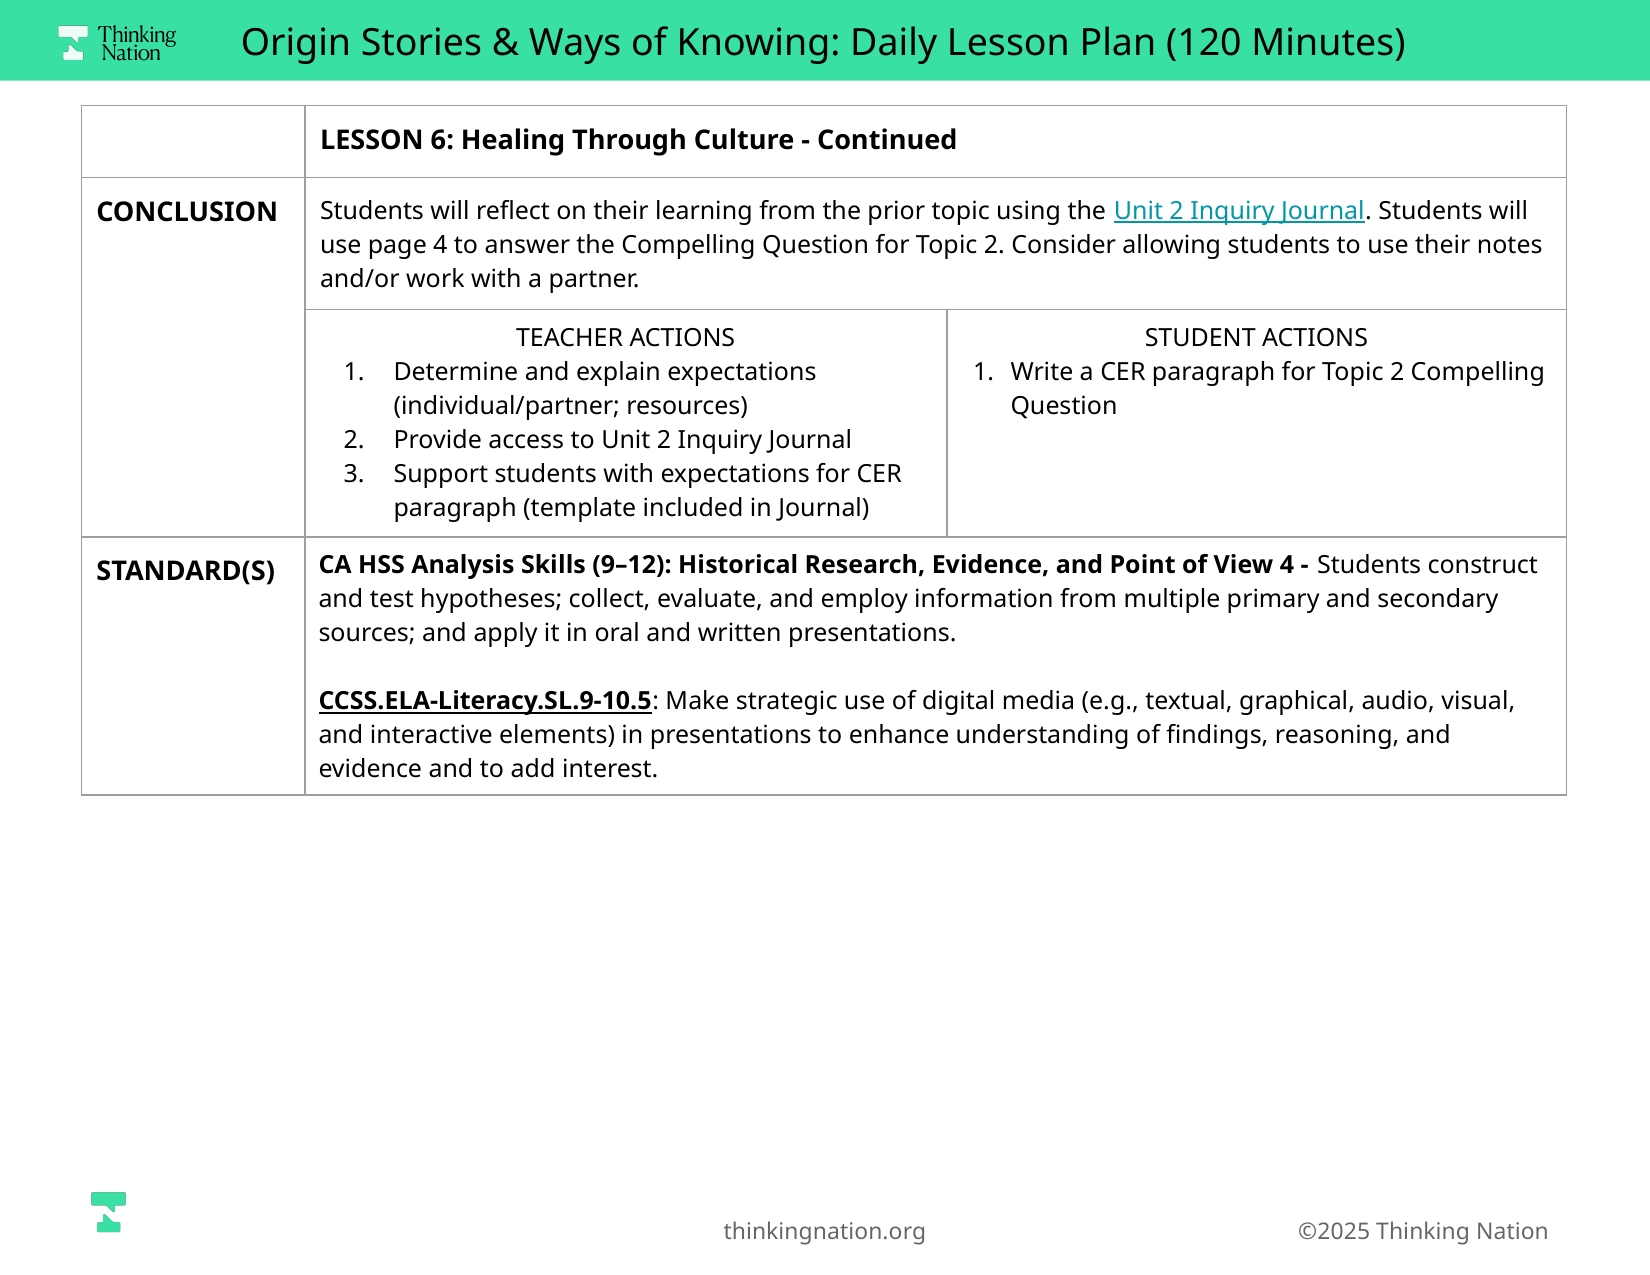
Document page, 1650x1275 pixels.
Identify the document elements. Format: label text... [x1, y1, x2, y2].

text_box thinkingnation.org [629, 1200, 1021, 1240]
table_header [82, 106, 304, 177]
table_cell TEACHER ACTIONS Determine and explain expectations (individual/partner; resources) Provide access to Unit 2 Inquiry Journal Support students with expectations for CER paragraph (template included in Journal) [306, 310, 946, 536]
table_cell CONCLUSION [82, 178, 304, 536]
picture [80, 1184, 136, 1240]
table_cell Students will reflect on their learning from the prior topic using the Unit 2 Inquiry Journal. Students will use page 4 to answer the Compelling Question for Topic 2. Consider allowing students to use their notes and/or work with a partner. [306, 178, 1566, 309]
picture [45, 14, 180, 71]
table_cell STANDARD(S) [82, 538, 304, 794]
text_box Origin Stories & Ways of Knowing: Daily Lesson Plan (120 Minutes) [0, 0, 1650, 81]
table_header LESSON 6: Healing Through Culture - Continued [306, 106, 1566, 177]
text_box ©2025 Thinking Nation [1174, 1200, 1566, 1240]
table_cell CA HSS Analysis Skills (9–12): Historical Research, Evidence, and Point of View 4 - Students construct and test hypotheses; collect, evaluate, and employ information from multiple primary and secondary sources; and apply it in oral and written presentations. CCSS.ELA-Literacy.SL.9-10.5: Make strategic use of digital media (e.g., textual, graphical, audio, visual, and interactive elements) in presentations to enhance understanding of findings, reasoning, and evidence and to add interest. [306, 538, 1566, 794]
table_cell STUDENT ACTIONS Write a CER paragraph for Topic 2 Compelling Question [948, 310, 1566, 536]
